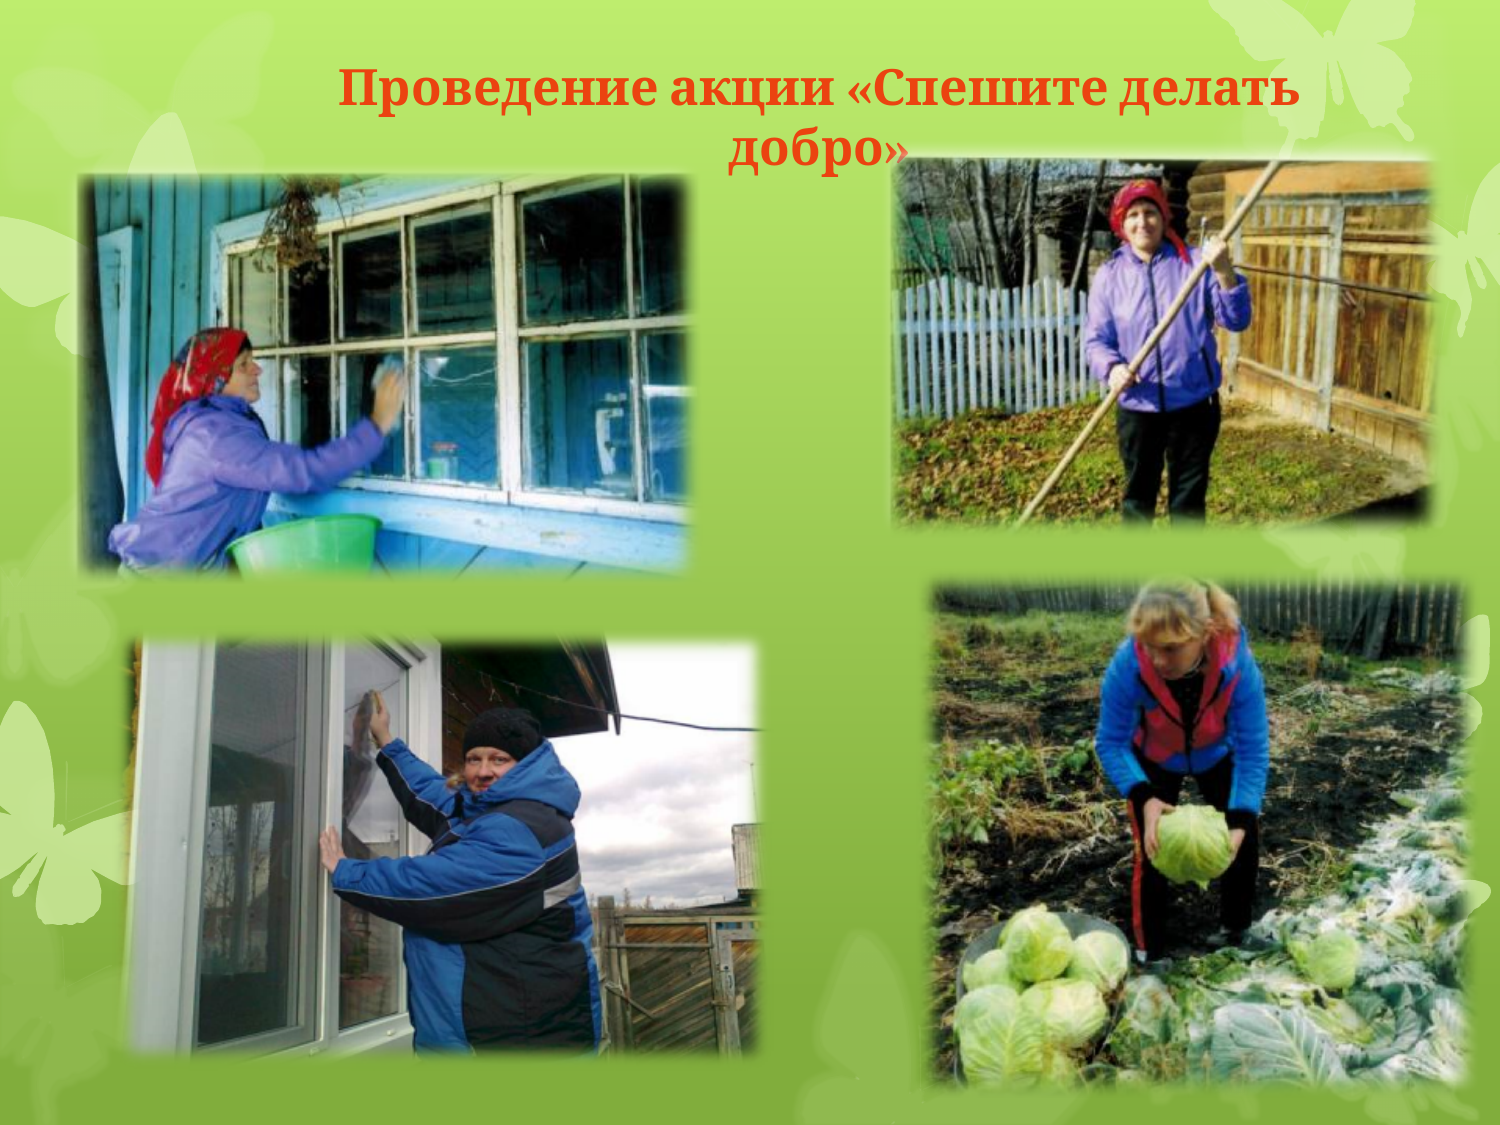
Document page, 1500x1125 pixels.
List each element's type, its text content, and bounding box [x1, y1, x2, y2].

picture [879, 136, 1446, 540]
picture [64, 160, 704, 587]
picture [914, 566, 1481, 1100]
picture [111, 625, 775, 1071]
text_box Проведение акции «Спешите делать добро» [299, 48, 1340, 183]
